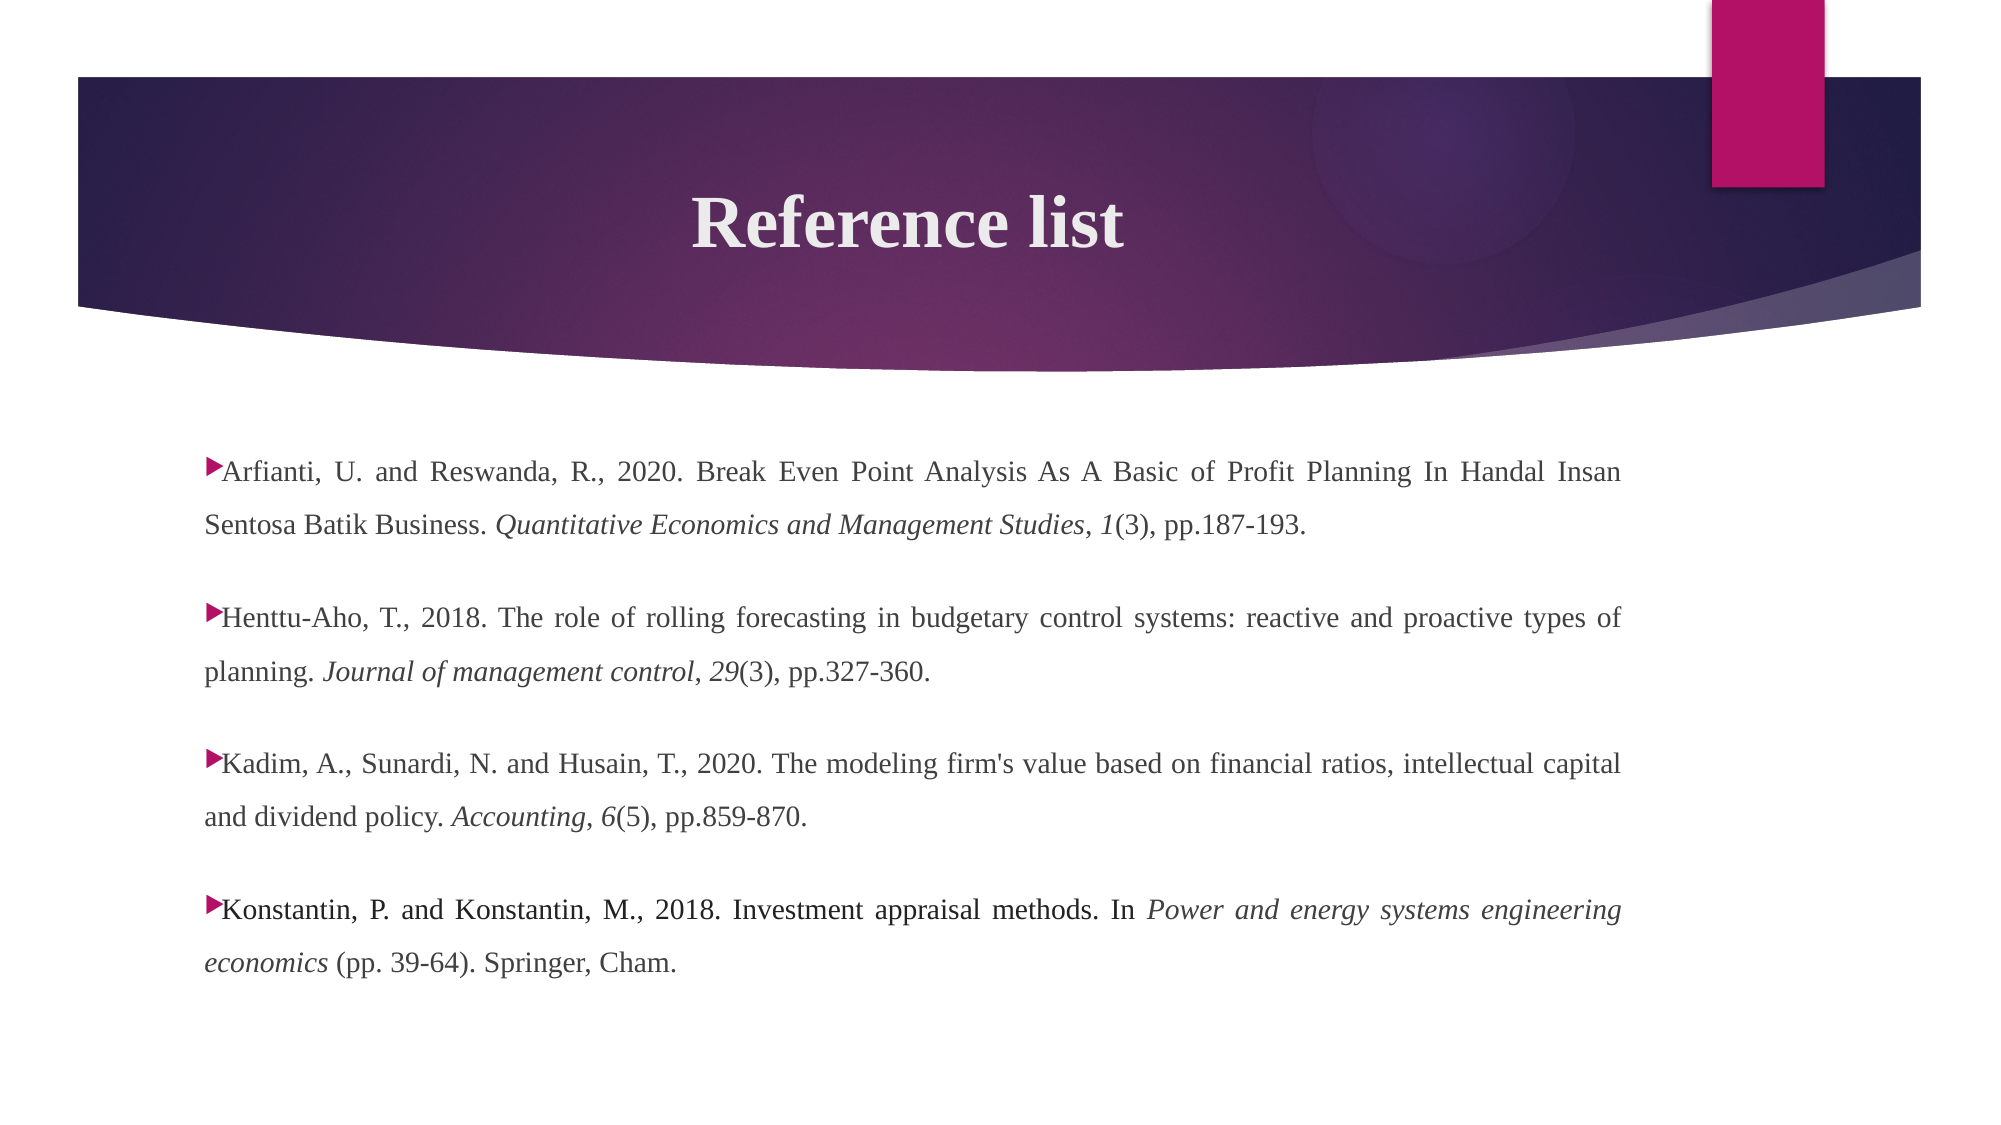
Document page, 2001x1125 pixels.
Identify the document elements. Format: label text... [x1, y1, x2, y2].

title Reference list [189, 159, 1627, 276]
list Arfianti, U. and Reswanda, R., 2020. Break Even Point Analysis As A Basic of Profit Planning In Handal Insan Sentosa Batik Business. Quantitative Economics and Management Studies, 1(3), pp.187-193. Henttu-Aho, T., 2018. The role of rolling forecasting in budgetary control systems: reactive and proactive types of planning. Journal of management control, 29(3), pp.327-360. Kadim, A., Sunardi, N. and Husain, T., 2020. The modeling firm's value based on financial ratios, intellectual capital and dividend policy. Accounting, 6(5), pp.859-870. Konstantin, P. and Konstantin, M., 2018. Investment appraisal methods. In Power and energy systems engineering economics (pp. 39-64). Springer, Cham. [189, 427, 1638, 988]
